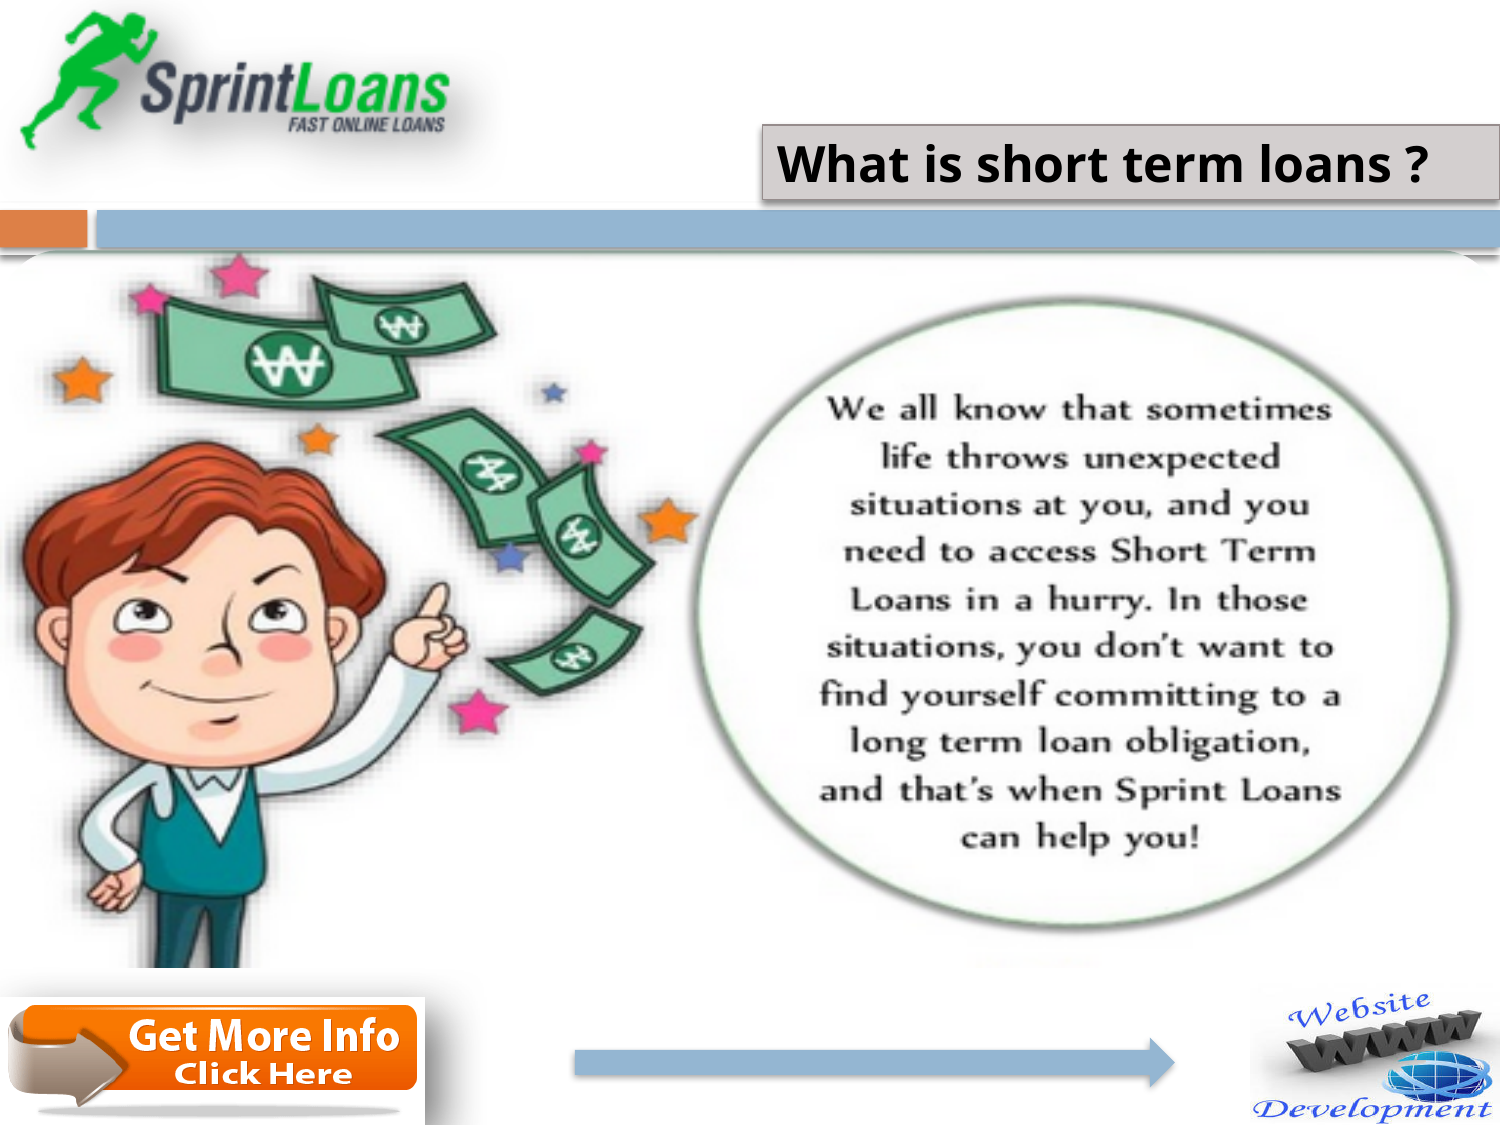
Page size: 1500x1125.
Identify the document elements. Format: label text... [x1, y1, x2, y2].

text_box [574, 1037, 1175, 1088]
text_box What is short term loans ? [762, 124, 1500, 200]
picture [1249, 983, 1500, 1125]
picture [0, 0, 472, 163]
picture [0, 996, 426, 1125]
picture [0, 249, 1500, 969]
